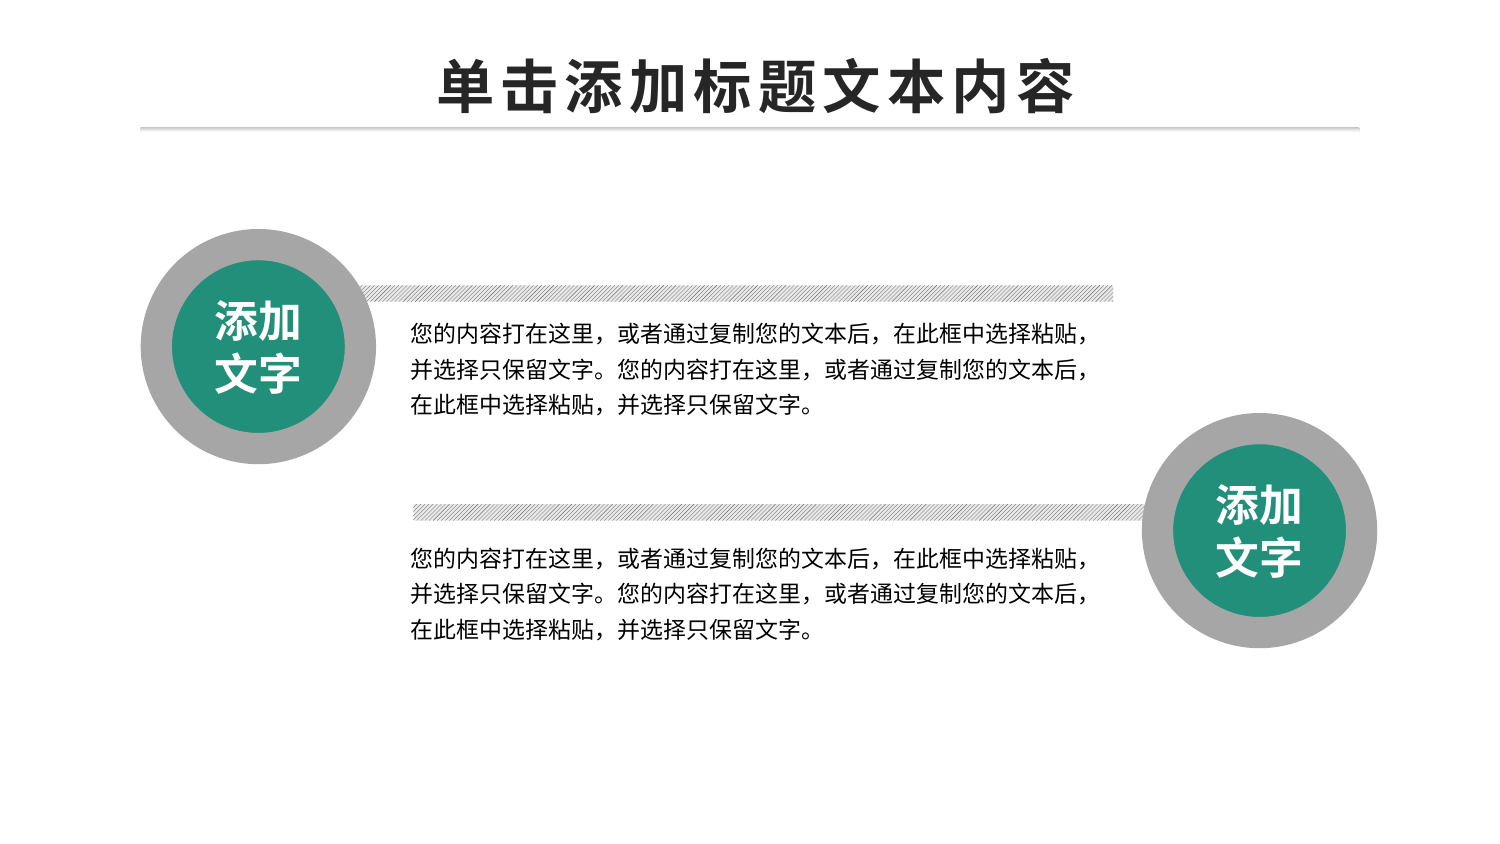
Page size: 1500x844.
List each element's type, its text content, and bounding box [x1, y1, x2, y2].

text_box 您的内容打在这里，或者通过复制您的文本后，在此框中选择粘贴，并选择只保留文字。您的内容打在这里，或者通过复制您的文本后，在此框中选择粘贴，并选择只保留文字。 [399, 530, 1127, 649]
text_box [342, 285, 1114, 302]
text_box 您的内容打在这里，或者通过复制您的文本后，在此框中选择粘贴，并选择只保留文字。您的内容打在这里，或者通过复制您的文本后，在此框中选择粘贴，并选择只保留文字。 [399, 305, 1127, 424]
text_box 单击添加标题文本内容 [265, 44, 1246, 126]
text_box 添加文字 [1157, 428, 1362, 633]
text_box 添加文字 [156, 244, 361, 449]
text_box [413, 504, 1160, 521]
